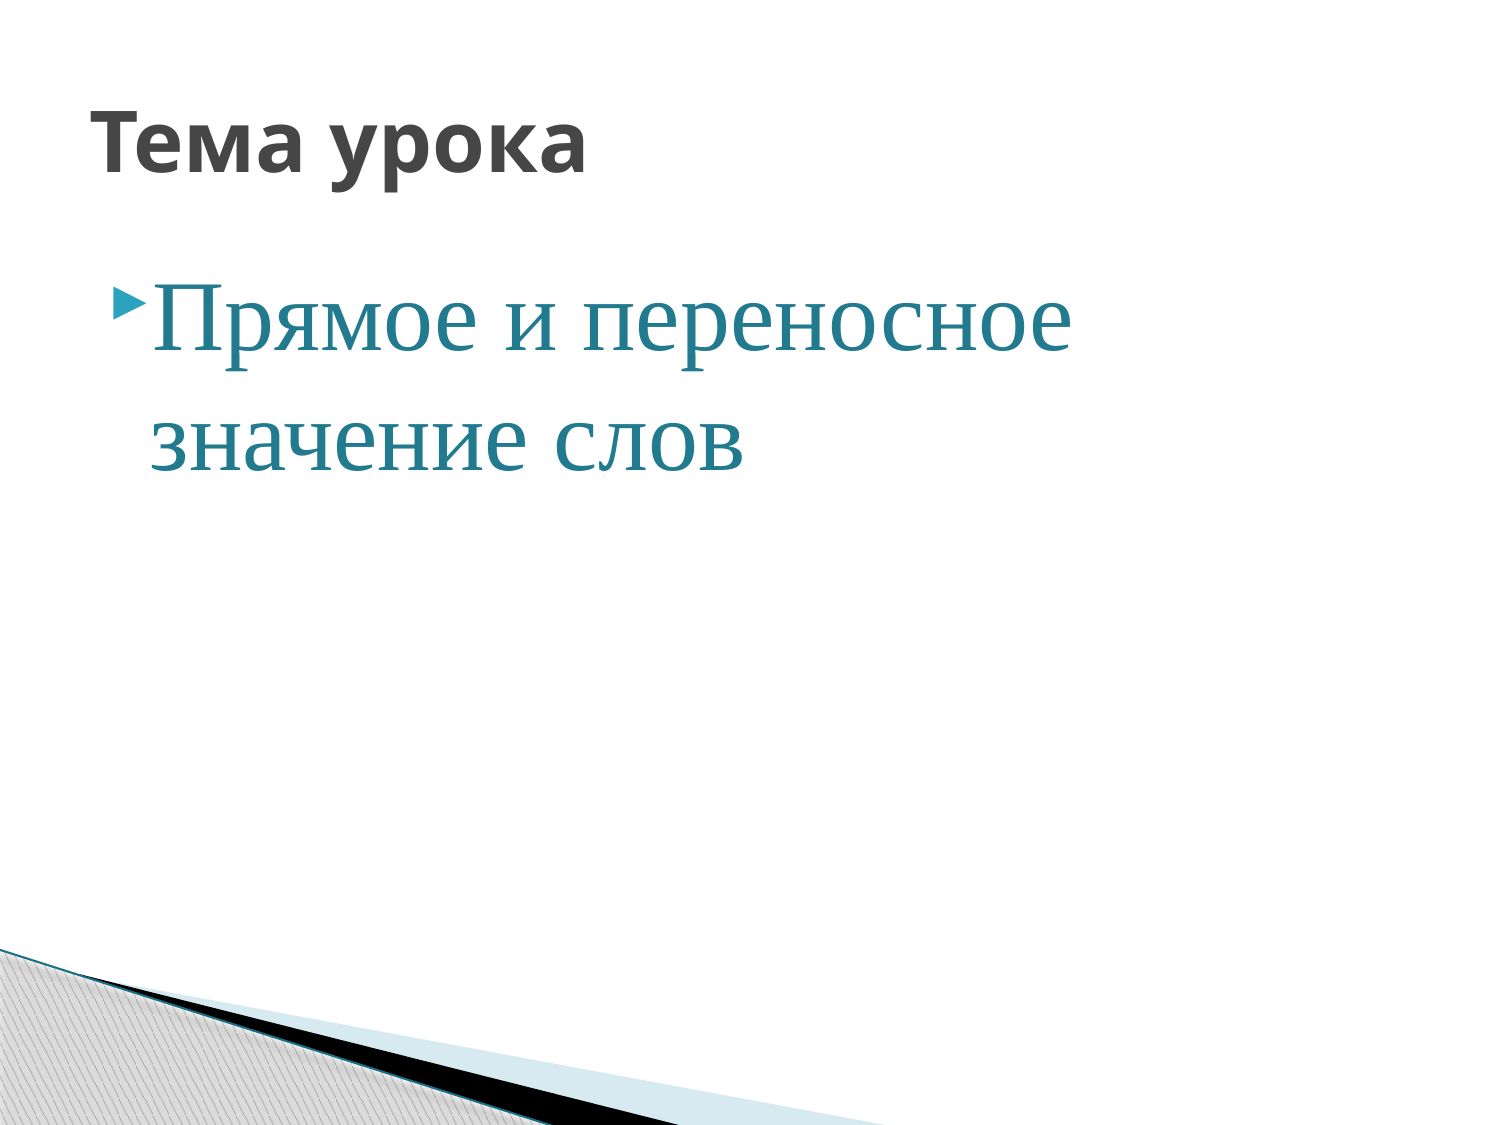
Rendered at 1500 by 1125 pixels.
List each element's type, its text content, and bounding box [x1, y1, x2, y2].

title Тема урока [75, 45, 1425, 233]
list Прямое и переносное значение слов [75, 243, 1425, 986]
